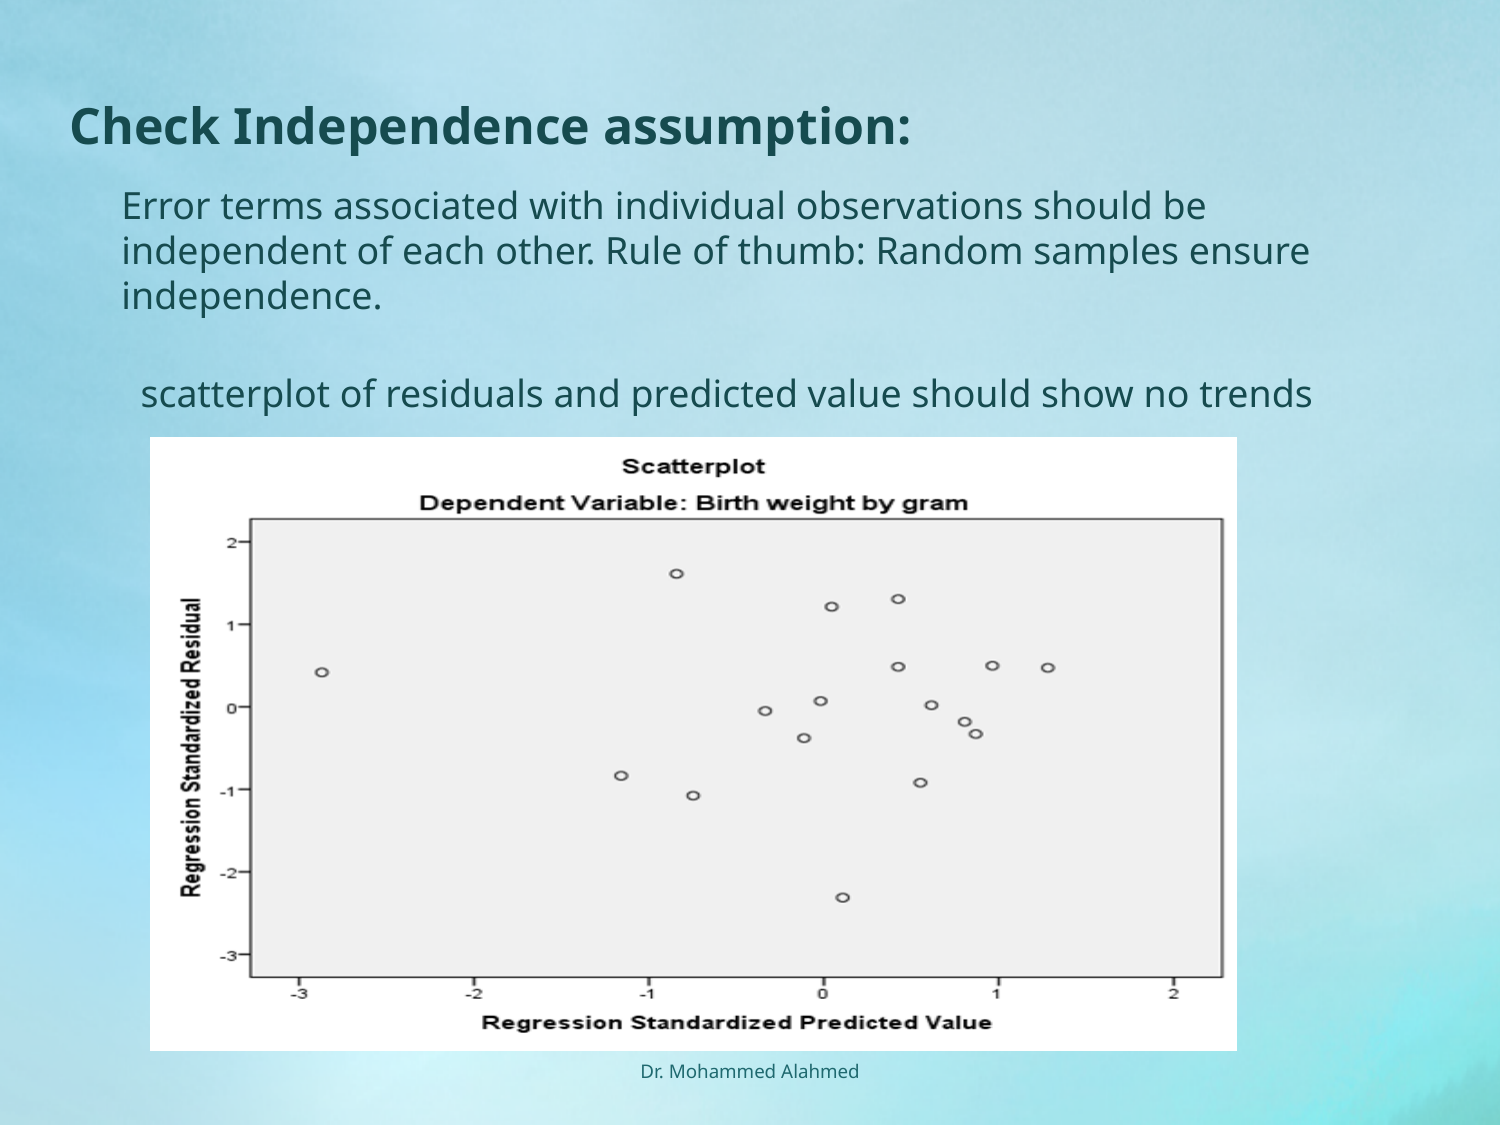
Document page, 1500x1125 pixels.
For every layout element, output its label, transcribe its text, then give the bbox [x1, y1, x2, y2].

text_box scatterplot of residuals and predicted value should show no trends [125, 362, 1363, 423]
picture [0, 0, 1500, 1125]
footer Dr. Mohammed Alahmed [512, 1051, 988, 1103]
text_box Check Independence assumption: [55, 87, 927, 163]
text_box Error terms associated with individual observations should be independent of each other. Rule of thumb: Random samples ensure independence. [106, 174, 1363, 325]
